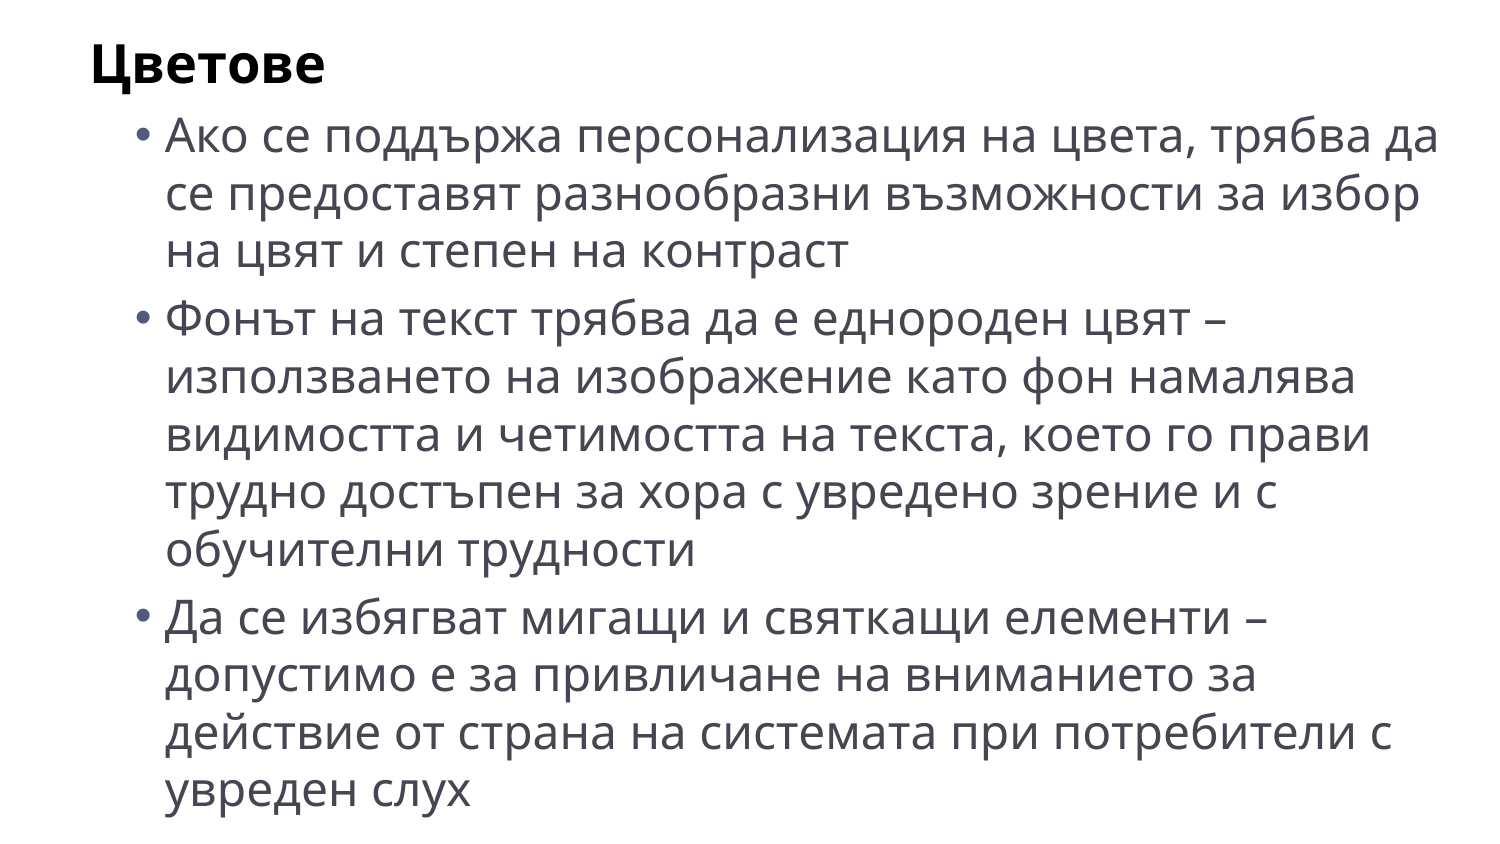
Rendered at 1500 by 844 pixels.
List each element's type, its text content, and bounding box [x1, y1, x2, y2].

list Цветове Ако се поддържа персонализация на цвета, трябва да се предоставят разнообразни възможности за избор на цвят и степен на контраст Фонът на текст трябва да е еднороден цвят – използването на изображение като фон намалява видимостта и четимостта на текста, което го прави трудно достъпен за хора с увредено зрение и с обучителни трудности Да се избягват мигащи и святкащи елементи – допустимо е за привличане на вниманието за действие от страна на системата при потребители с увреден слух [75, 21, 1475, 835]
